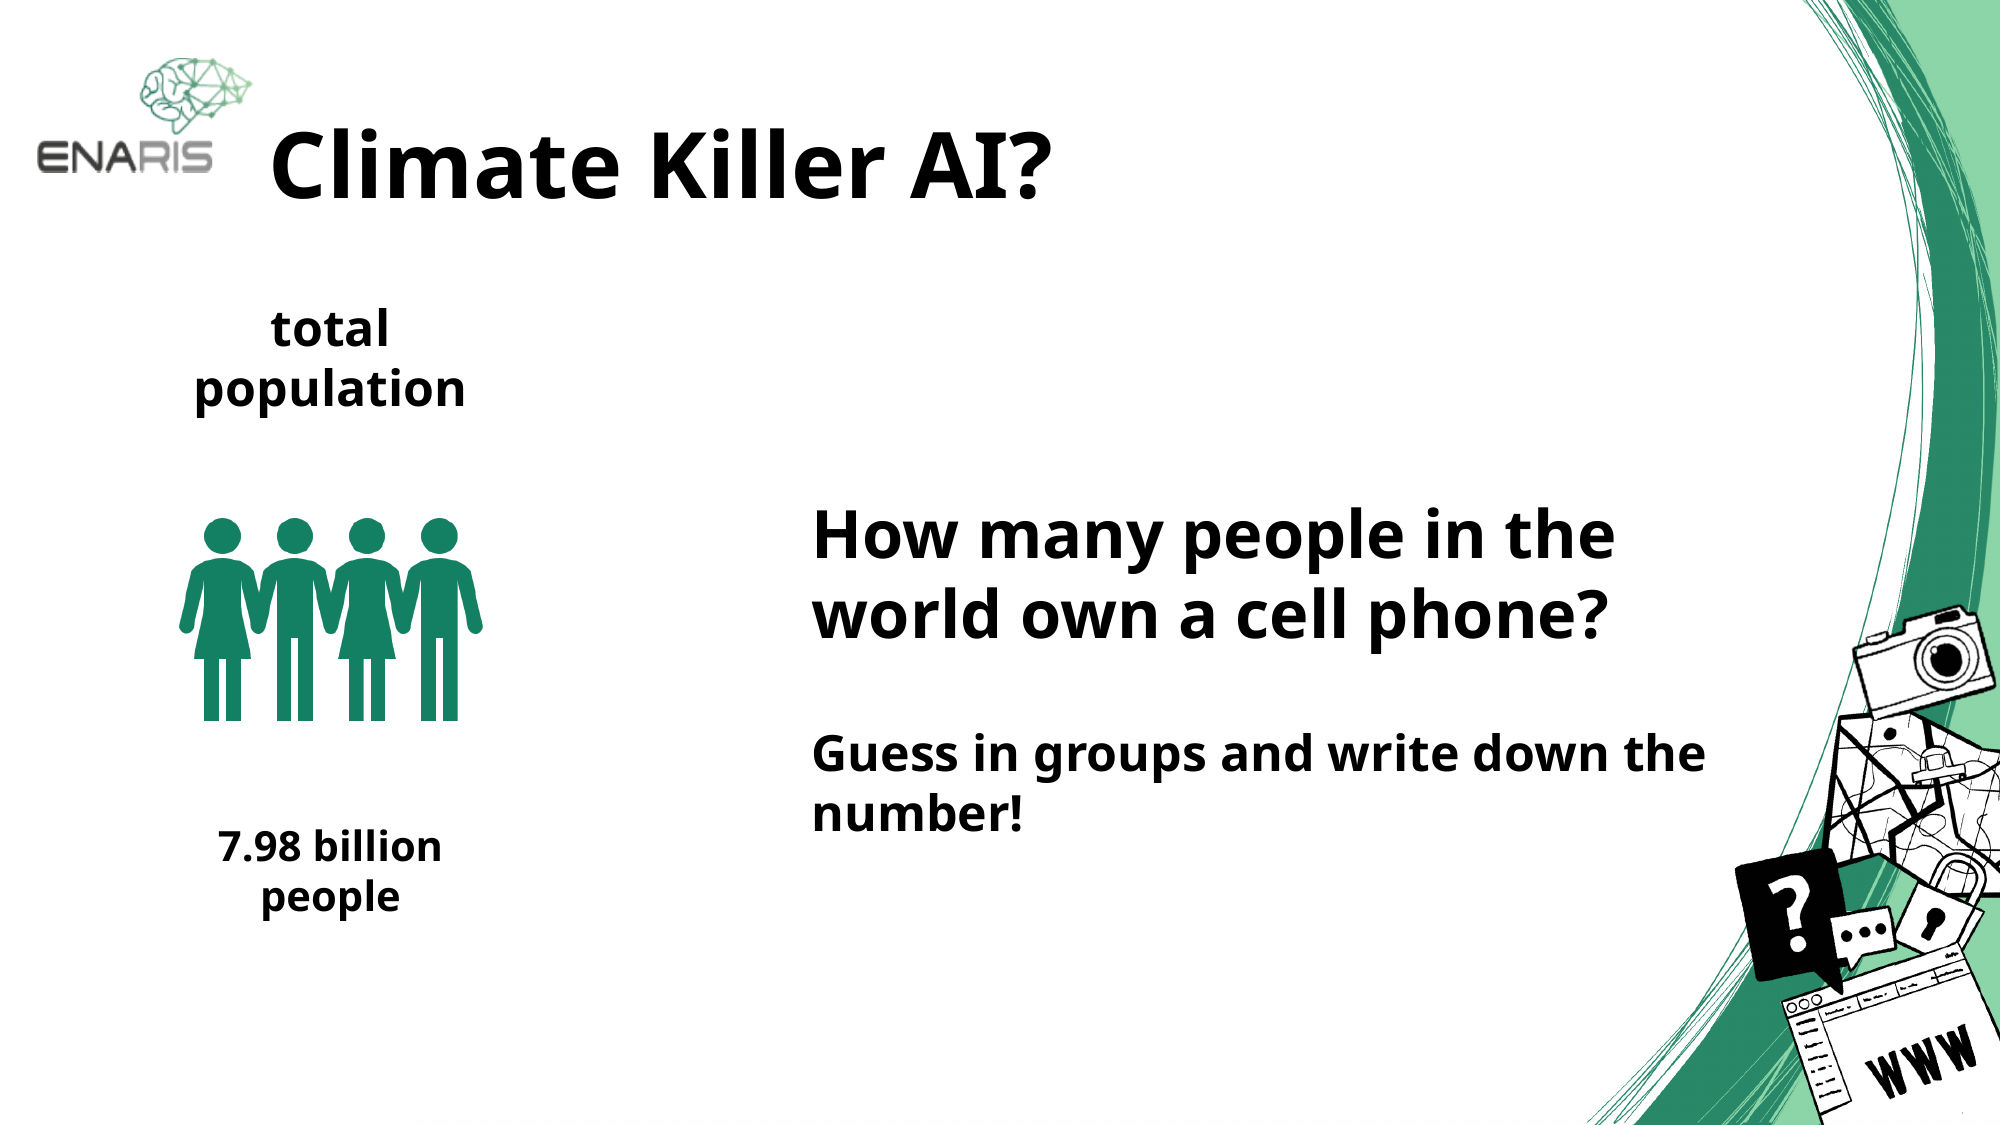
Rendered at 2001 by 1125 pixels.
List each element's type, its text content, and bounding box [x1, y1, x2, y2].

text_box 7.98 billion people [157, 812, 504, 928]
text_box How many people in the world own a cell phone? Guess in groups and write down the number! [796, 484, 1723, 850]
picture [408, 0, 2000, 1125]
picture [37, 58, 254, 173]
title Climate Killer AI? [253, 59, 1863, 278]
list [157, 445, 504, 793]
text_box total population [124, 289, 537, 424]
